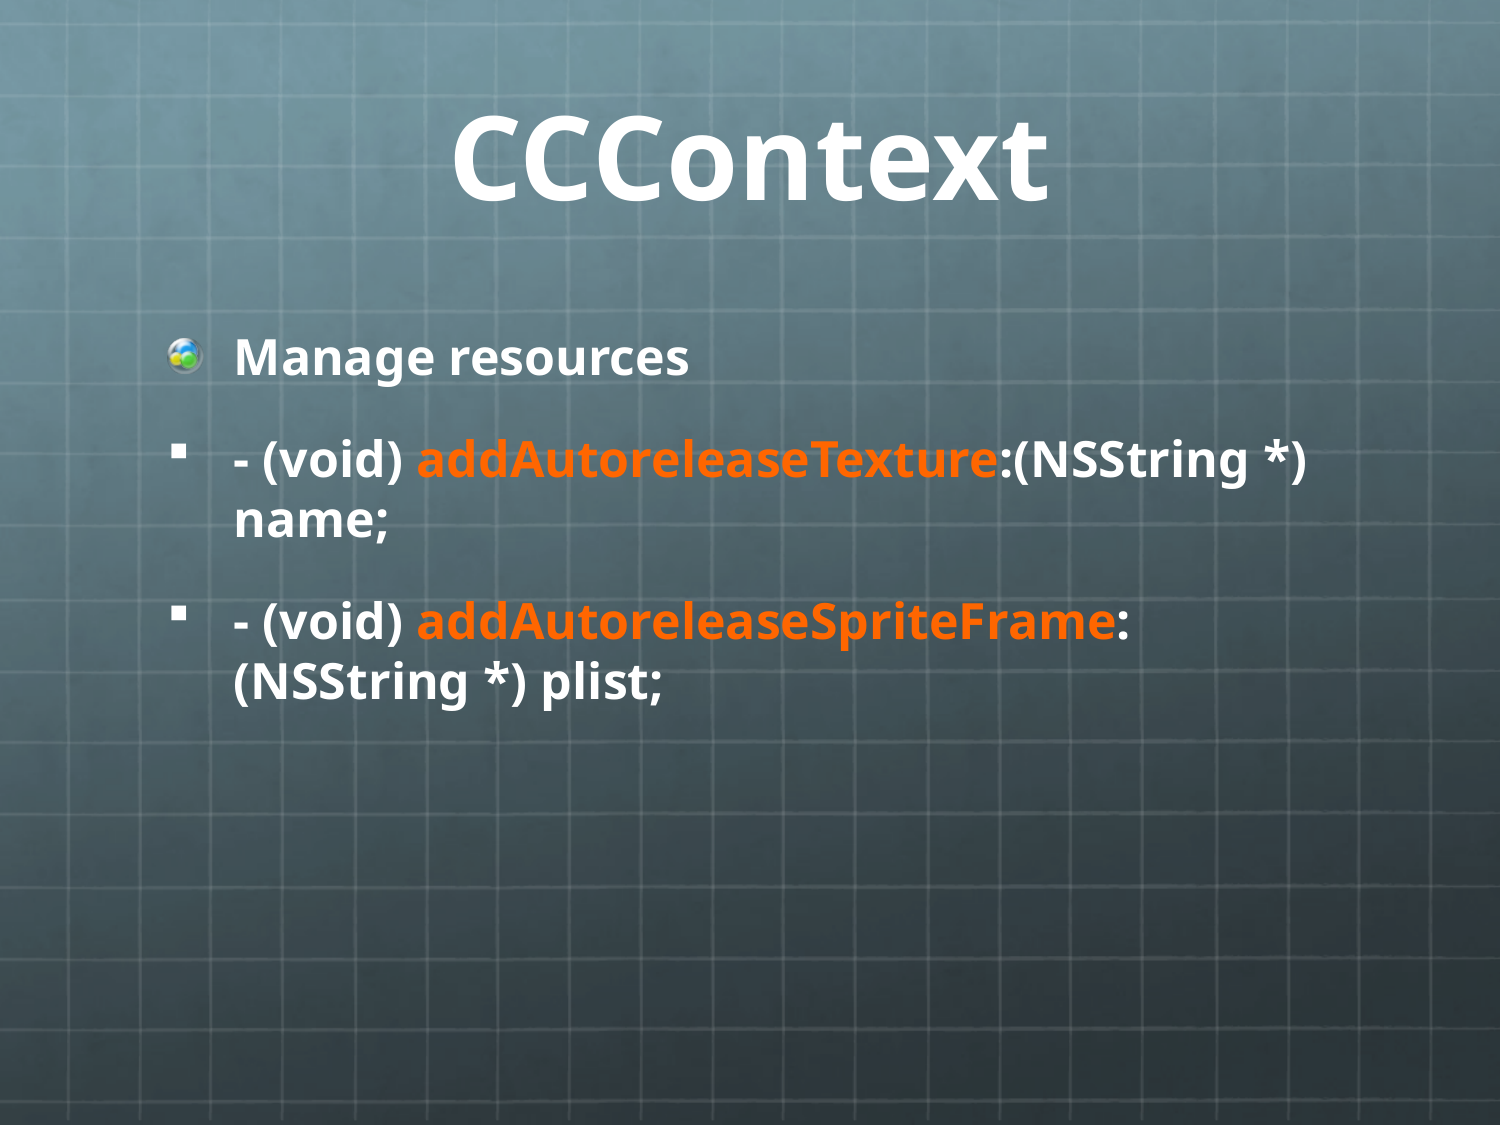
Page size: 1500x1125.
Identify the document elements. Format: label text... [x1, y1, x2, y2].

list Manage resources - (void) addAutoreleaseTexture:(NSString *) name; - (void) addAutoreleaseSpriteFrame:(NSString *) plist; [152, 318, 1372, 1099]
picture [0, 0, 1500, 1125]
title CCContext [127, 17, 1372, 289]
